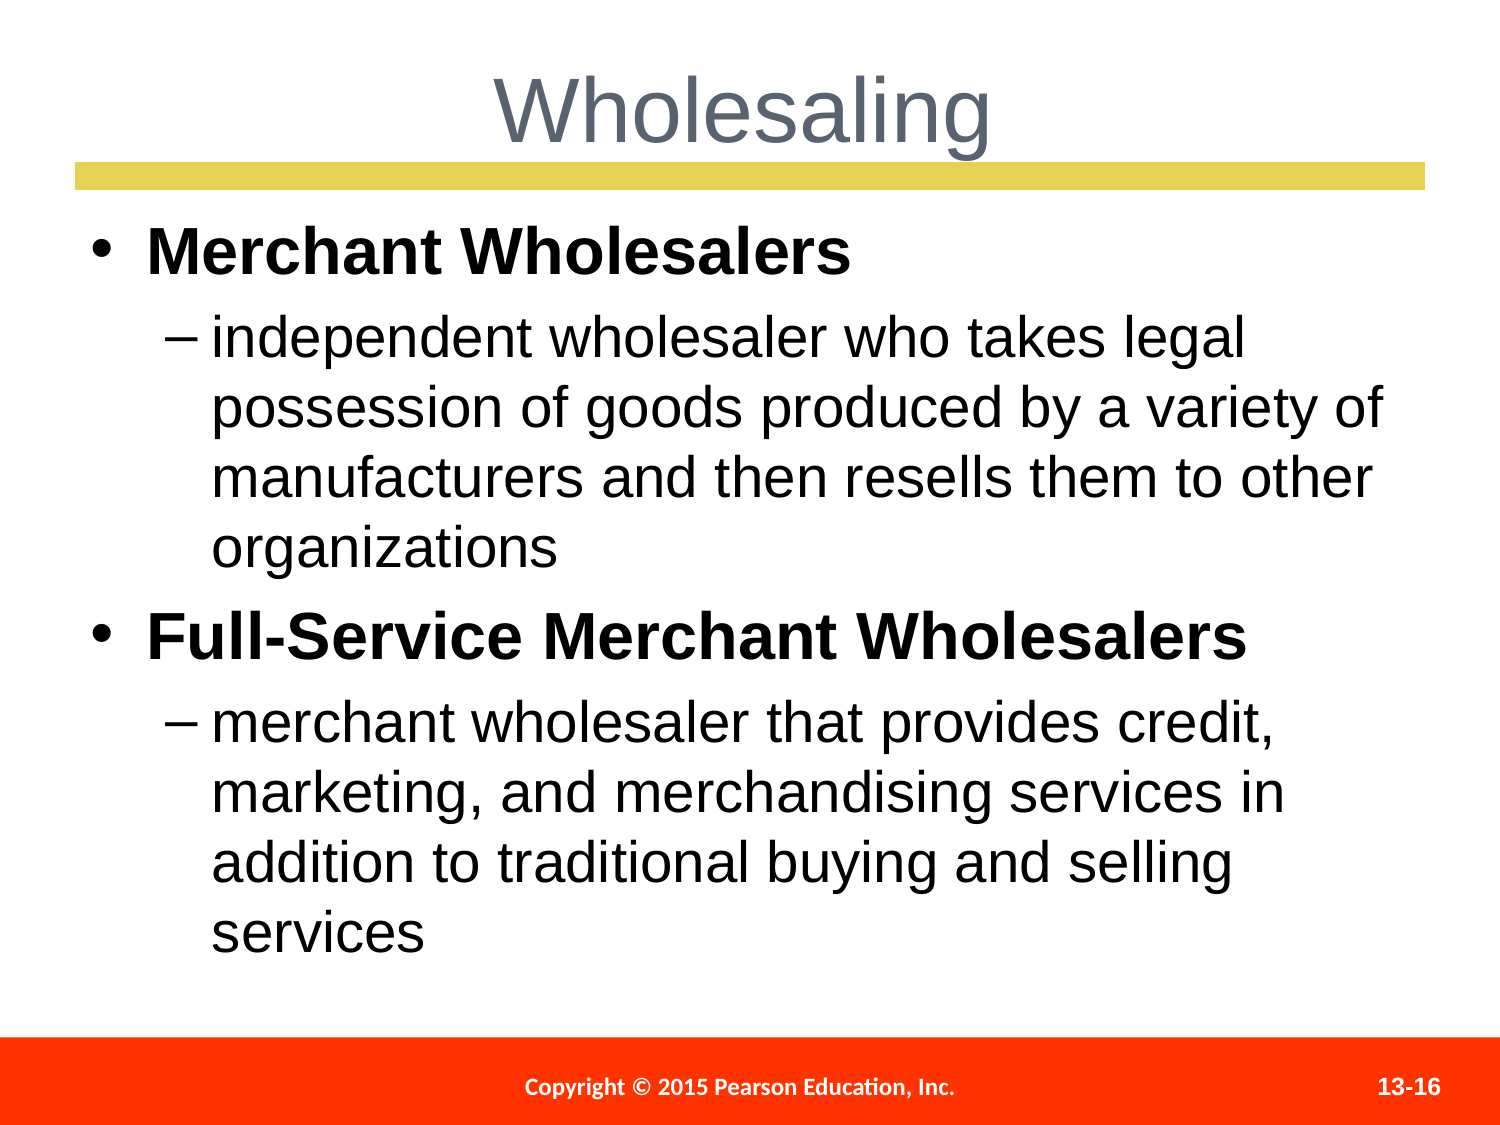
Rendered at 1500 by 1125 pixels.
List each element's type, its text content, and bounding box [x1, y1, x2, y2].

title Wholesaling [49, 12, 1438, 201]
list Merchant Wholesalers independent wholesaler who takes legal possession of goods produced by a variety of manufacturers and then resells them to other organizations Full-Service Merchant Wholesalers merchant wholesaler that provides credit, marketing, and merchandising services in addition to traditional buying and selling services [74, 199, 1426, 1006]
